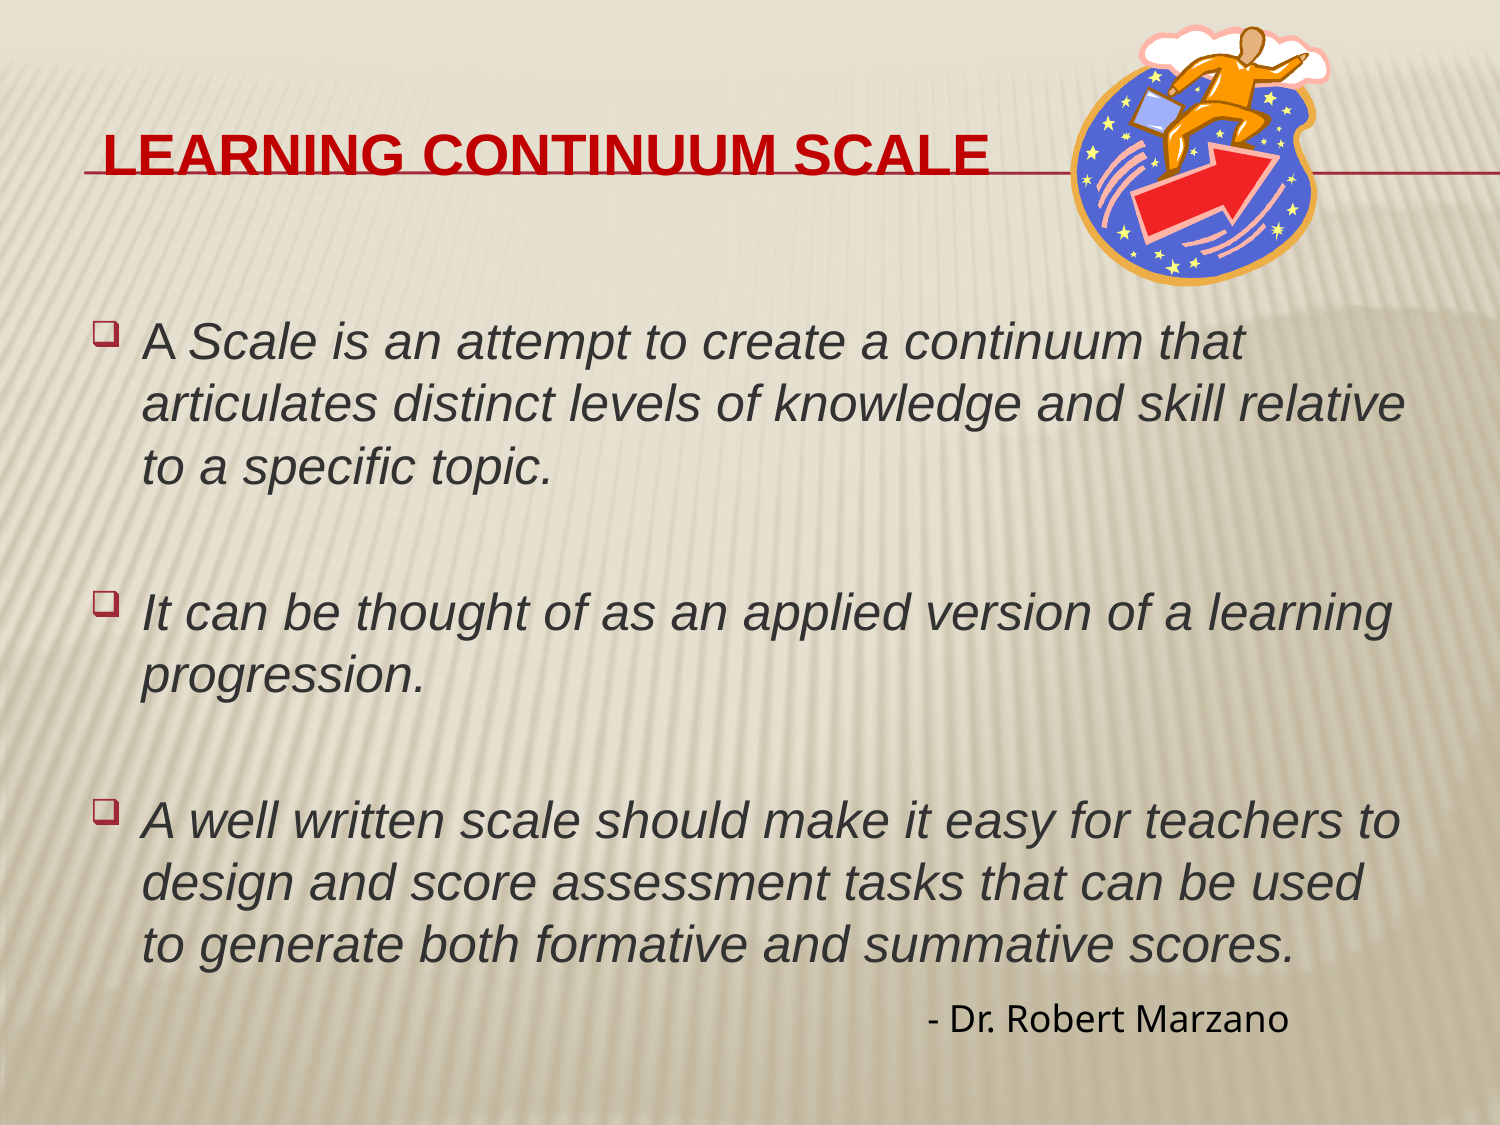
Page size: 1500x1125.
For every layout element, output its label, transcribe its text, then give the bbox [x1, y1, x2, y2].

title Learning Continuum Scale [87, 99, 1054, 205]
list A Scale is an attempt to create a continuum that articulates distinct levels of knowledge and skill relative to a specific topic. It can be thought of as an applied version of a learning progression. A well written scale should make it easy for teachers to design and score assessment tasks that can be used to generate both formative and summative scores. [74, 299, 1426, 1013]
picture [1064, 12, 1330, 296]
text_box - Dr. Robert Marzano [912, 987, 1413, 1048]
